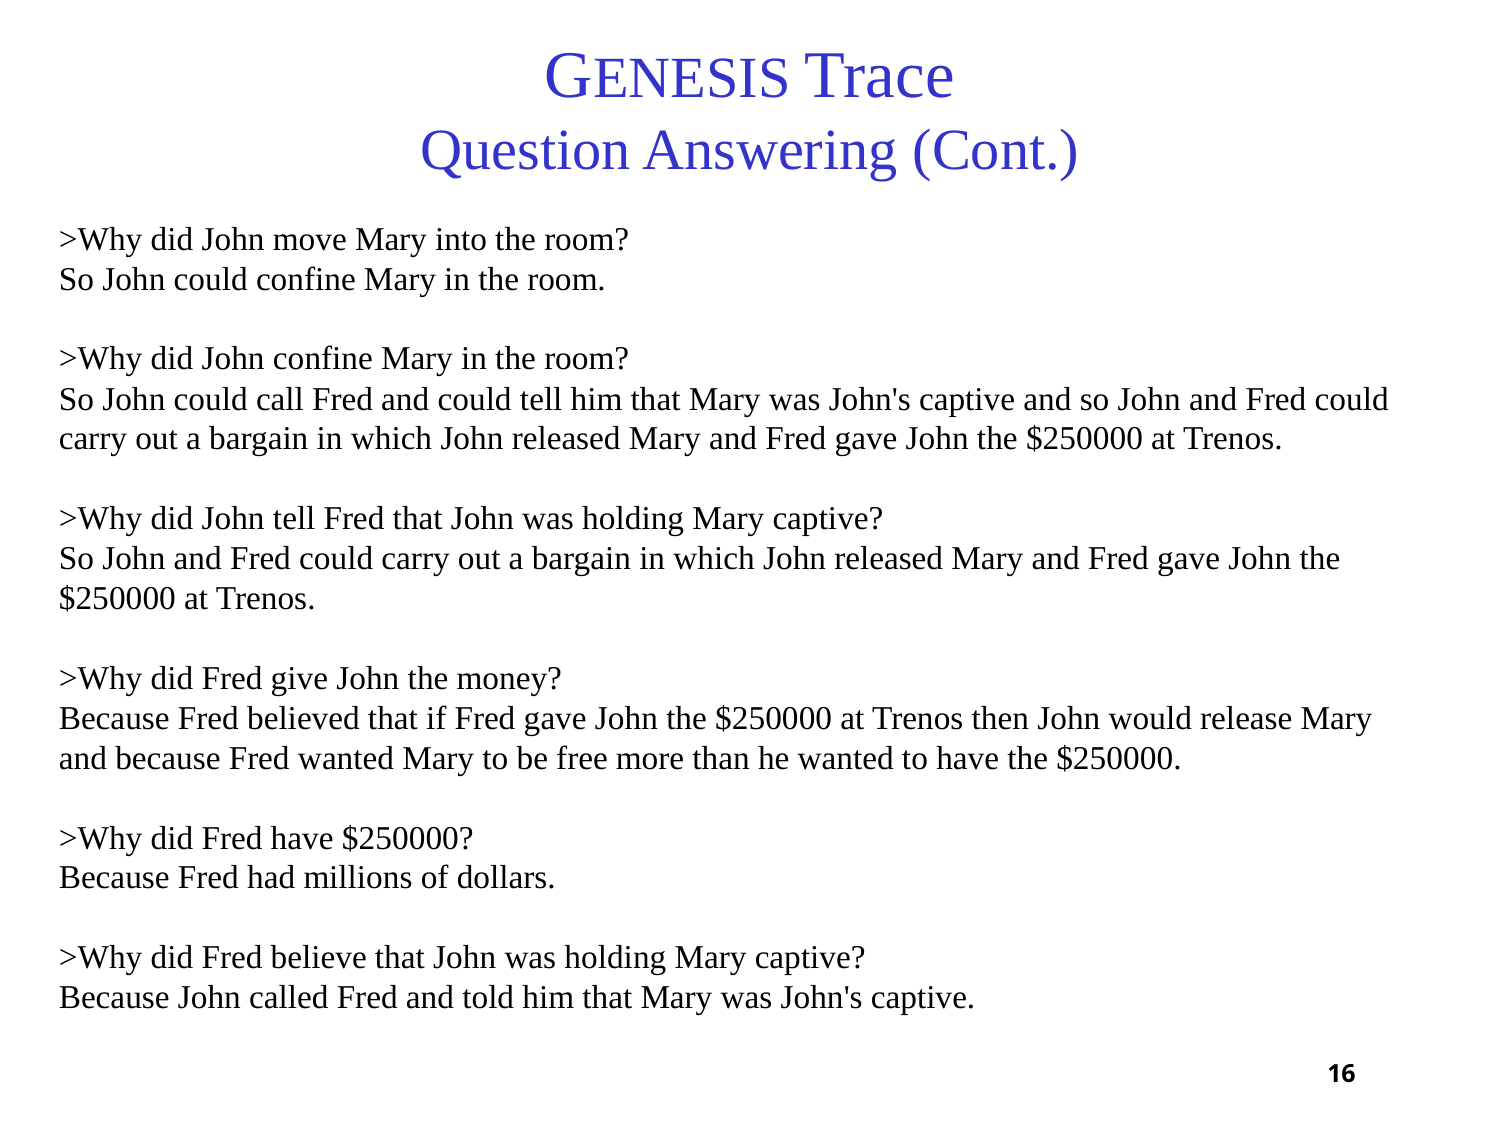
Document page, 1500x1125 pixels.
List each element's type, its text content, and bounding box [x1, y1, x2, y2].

text_box >Why did John move Mary into the room? So John could confine Mary in the room. >Why did John confine Mary in the room? So John could call Fred and could tell him that Mary was John's captive and so John and Fred could carry out a bargain in which John released Mary and Fred gave John the $250000 at Trenos. >Why did John tell Fred that John was holding Mary captive? So John and Fred could carry out a bargain in which John released Mary and Fred gave John the $250000 at Trenos. >Why did Fred give John the money? Because Fred believed that if Fred gave John the $250000 at Trenos then John would release Mary and because Fred wanted Mary to be free more than he wanted to have the $250000. >Why did Fred have $250000? Because Fred had millions of dollars. >Why did Fred believe that John was holding Mary captive? Because John called Fred and told him that Mary was John's captive. [44, 209, 1443, 1063]
title GENESIS Trace Question Answering (Cont.) [112, 12, 1388, 201]
